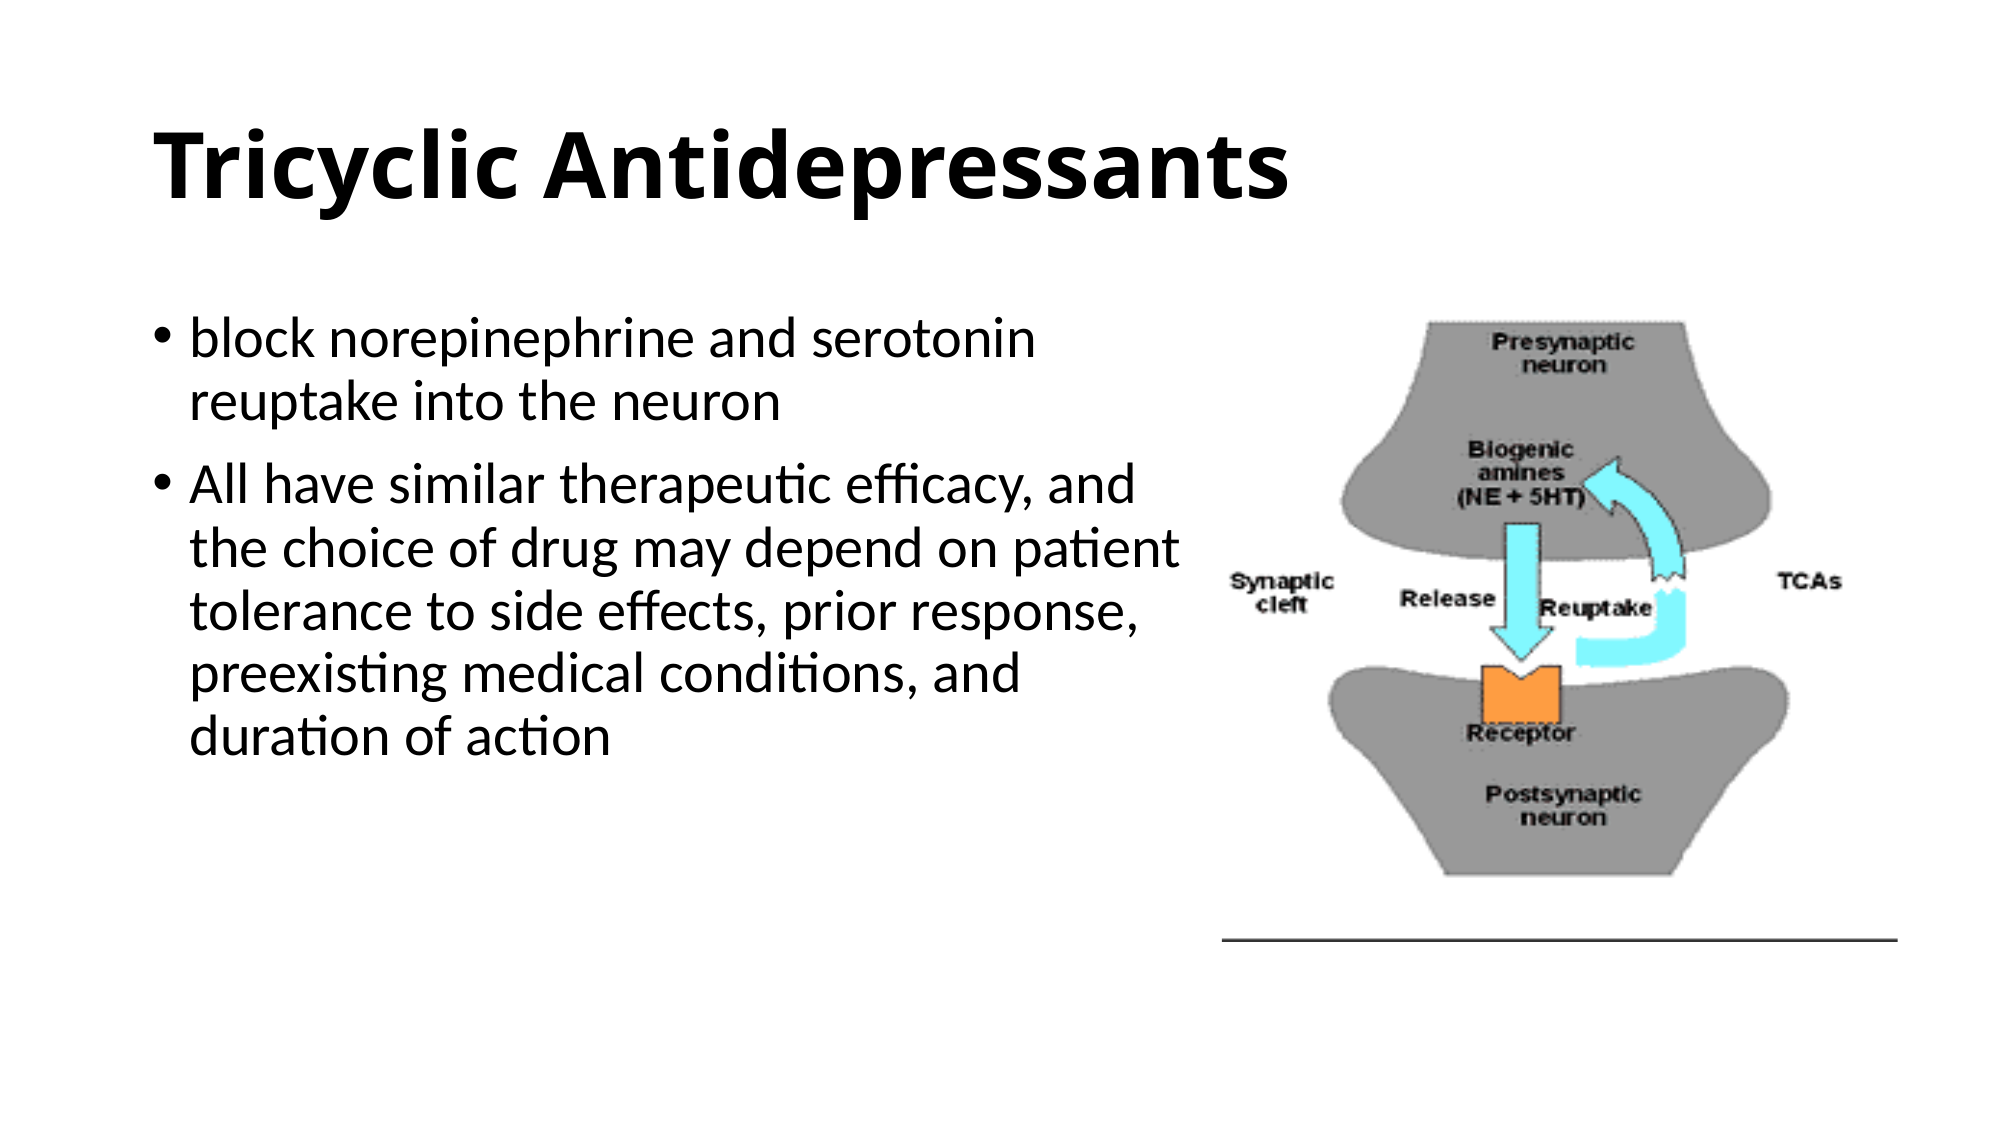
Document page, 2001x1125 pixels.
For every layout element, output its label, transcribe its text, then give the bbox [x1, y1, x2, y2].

picture [1221, 314, 1898, 942]
list block norepinephrine and serotonin reuptake into the neuron All have similar therapeutic efficacy, and the choice of drug may depend on patient tolerance to side effects, prior response, preexisting medical conditions, and duration of action [137, 299, 1225, 1014]
title Tricyclic Antidepressants [137, 59, 1863, 278]
